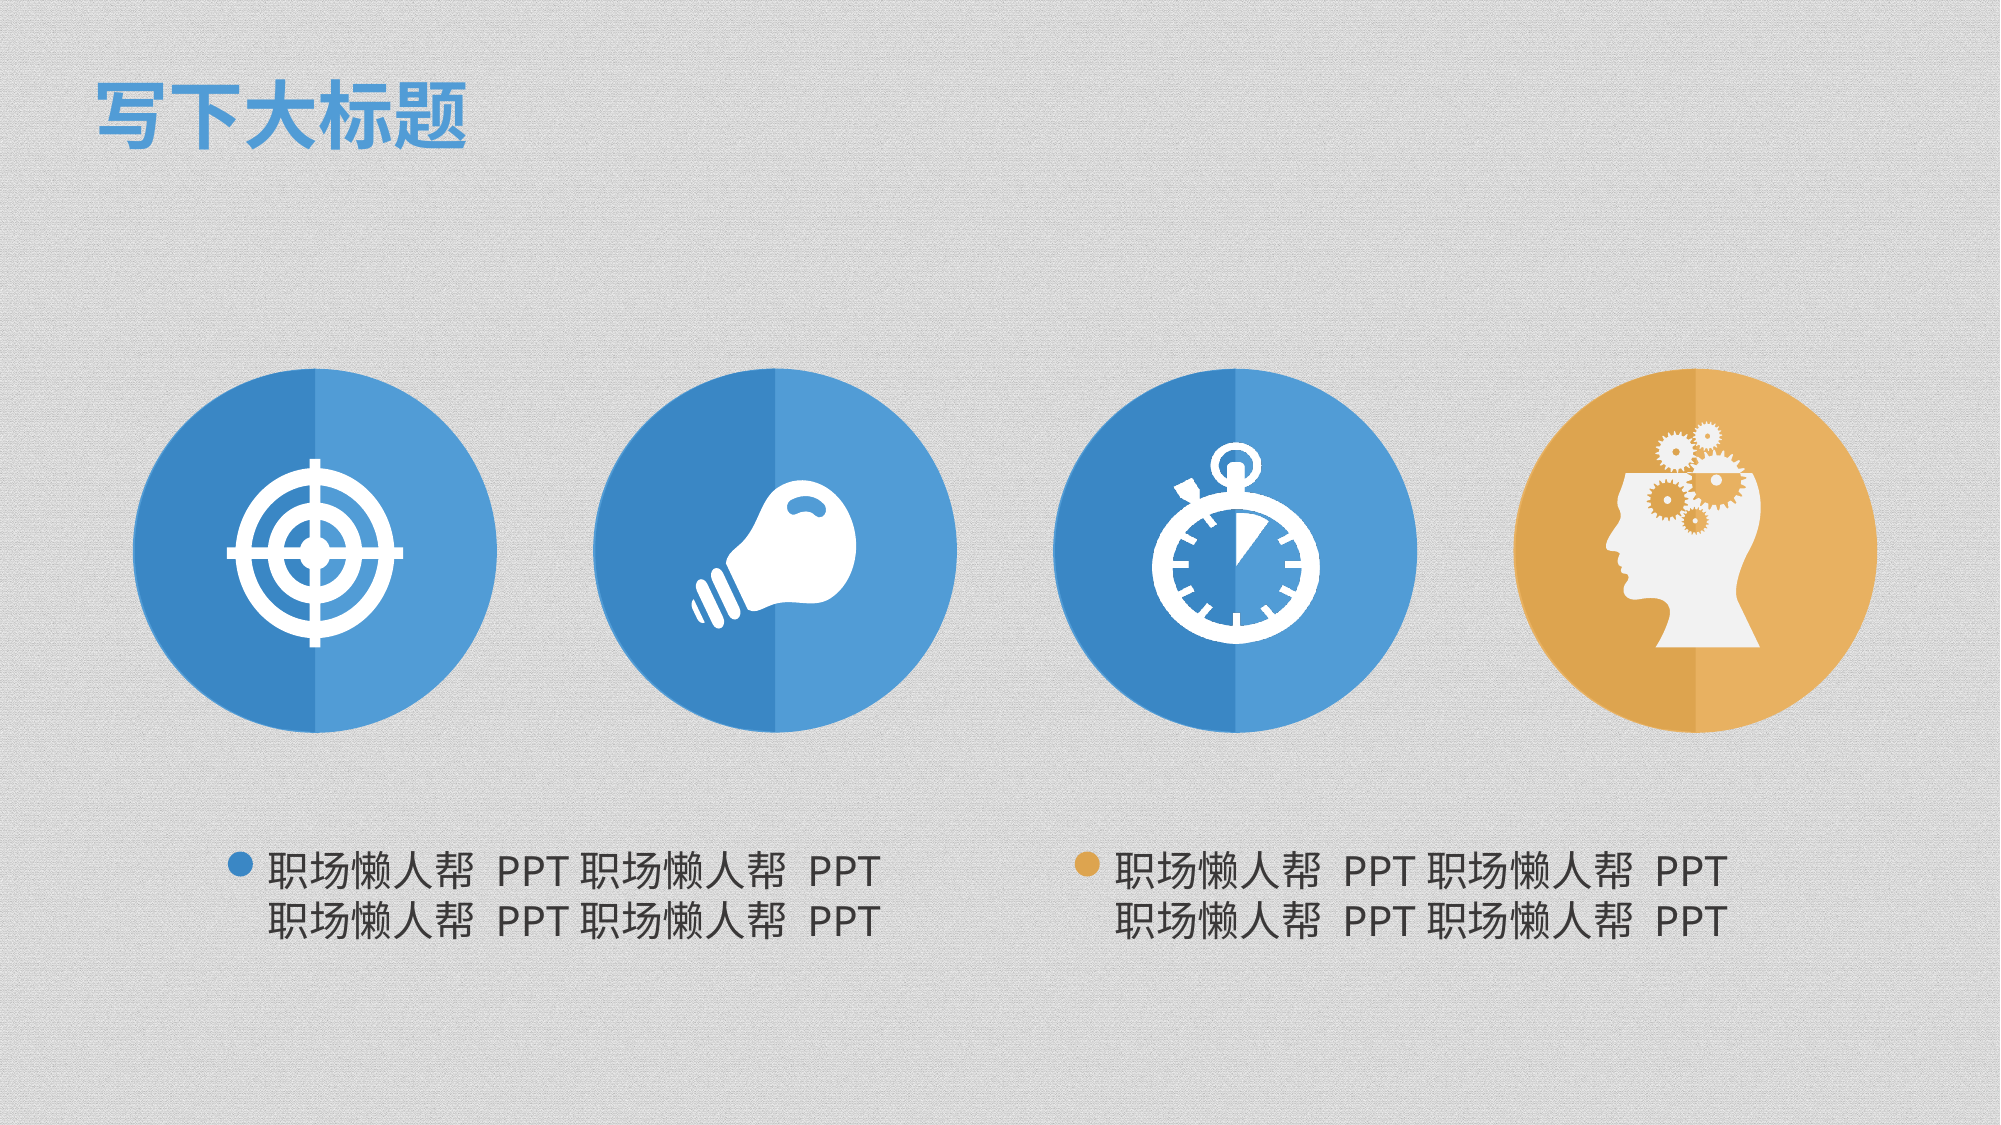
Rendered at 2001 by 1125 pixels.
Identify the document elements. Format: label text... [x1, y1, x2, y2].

text_box [226, 458, 404, 648]
text_box 职场懒人帮 PPT职场懒人帮 PPT职场懒人帮 PPT职场懒人帮 PPT [1099, 836, 1775, 952]
text_box [1696, 368, 1878, 733]
text_box [1055, 368, 1236, 733]
text_box 职场懒人帮 PPT职场懒人帮 PPT职场懒人帮 PPT职场懒人帮 PPT [252, 836, 928, 952]
text_box [695, 579, 725, 629]
text_box [316, 368, 497, 733]
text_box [1598, 421, 1775, 648]
text_box [691, 599, 705, 624]
text_box [725, 480, 857, 612]
text_box [227, 851, 252, 877]
text_box 写下大标题 [79, 61, 557, 167]
text_box [711, 568, 741, 620]
text_box [1515, 368, 1696, 733]
text_box [739, 368, 957, 733]
text_box [1236, 430, 1418, 733]
text_box [1236, 368, 1368, 426]
picture [0, 0, 2000, 1125]
text_box [595, 368, 776, 732]
text_box [134, 368, 316, 733]
text_box [1074, 851, 1099, 877]
